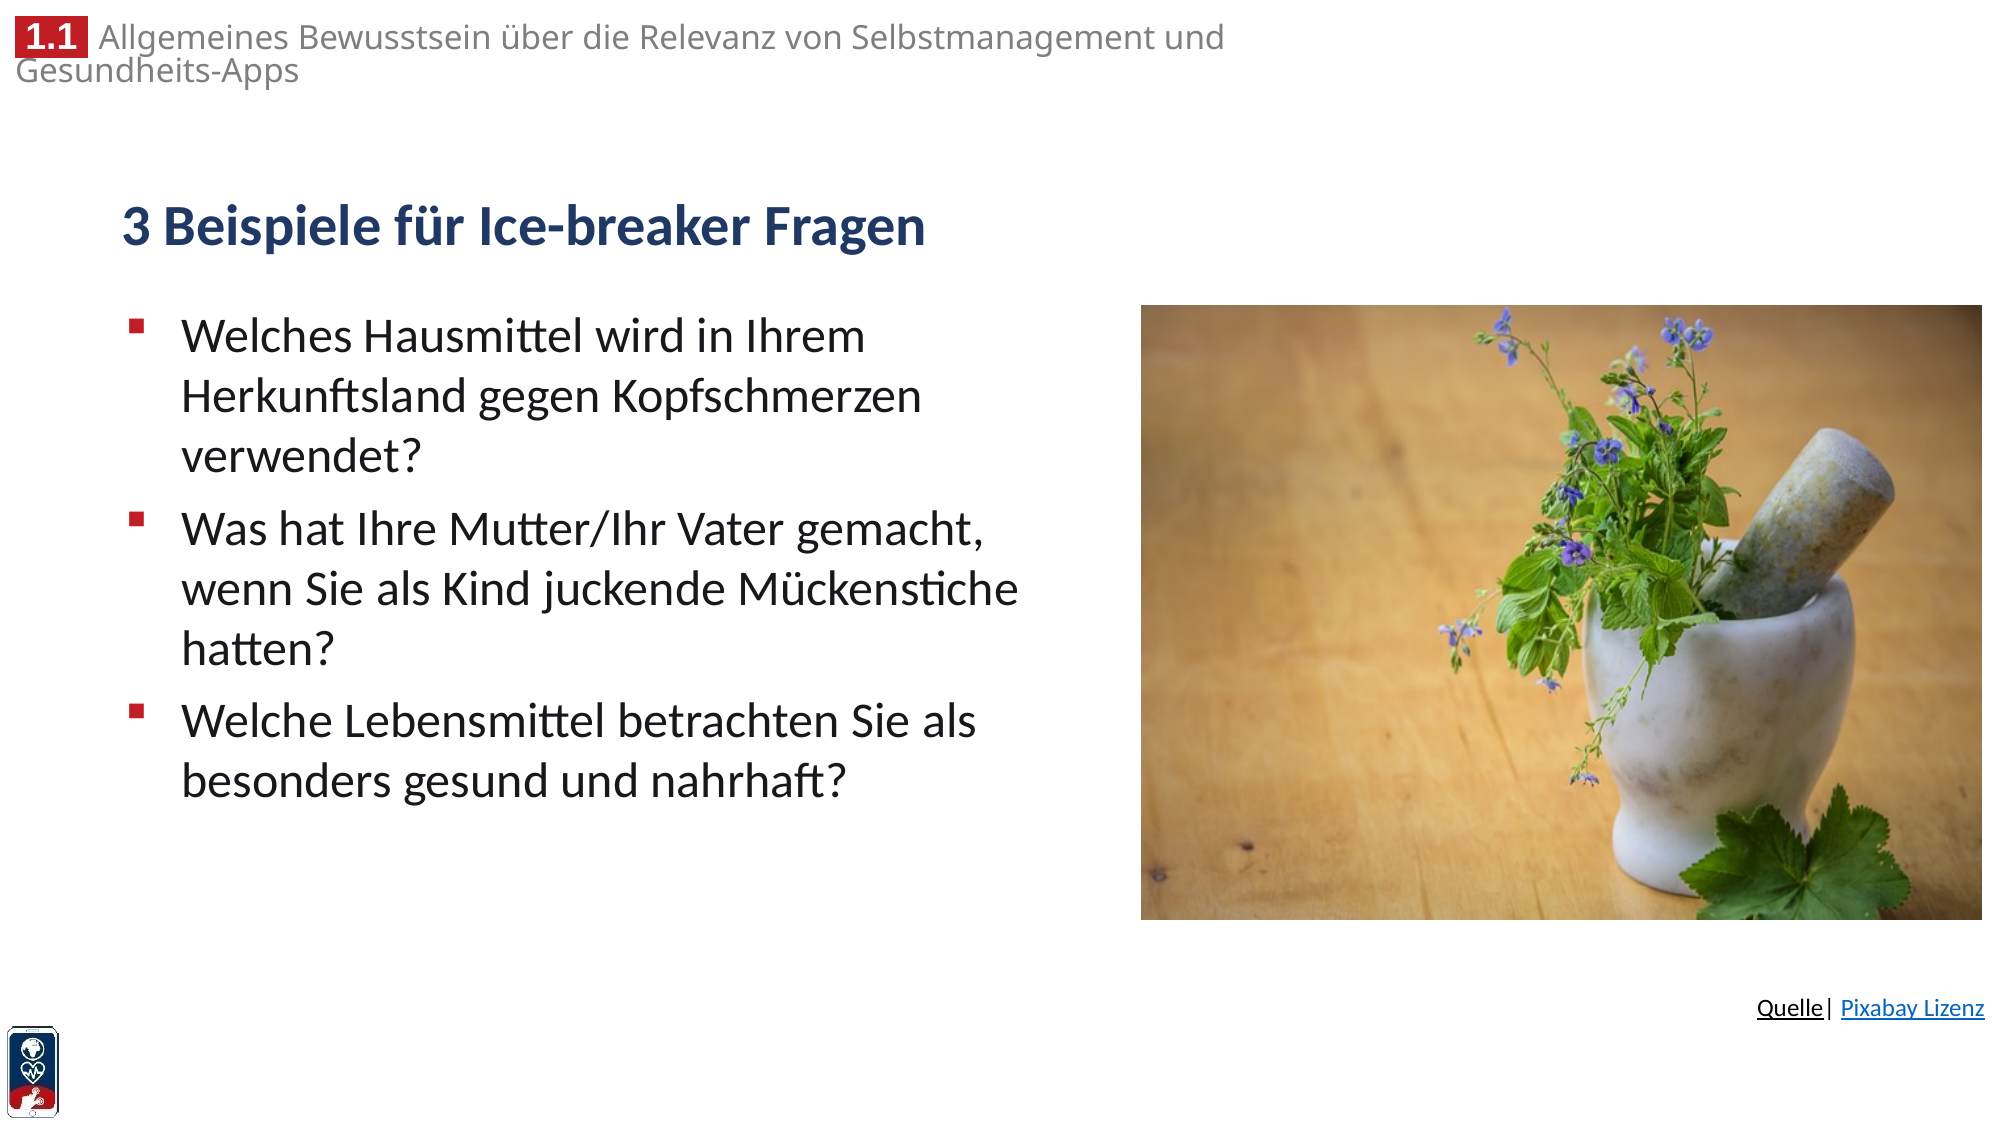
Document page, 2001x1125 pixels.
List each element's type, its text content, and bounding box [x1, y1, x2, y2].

title 3 Beispiele für Ice-breaker Fragen [91, 177, 1962, 276]
picture [7, 1026, 59, 1118]
text_box Quelle| Pixabay Lizenz [561, 984, 2000, 1029]
picture [1141, 305, 1983, 921]
list Welches Hausmittel wird in Ihrem Herkunftsland gegen Kopfschmerzen verwendet?​ Was hat Ihre Mutter/Ihr Vater gemacht, wenn Sie als Kind juckende Mückenstiche hatten?​ Welche Lebensmittel betrachten Sie als besonders gesund und nahrhaft? [91, 295, 1075, 1098]
